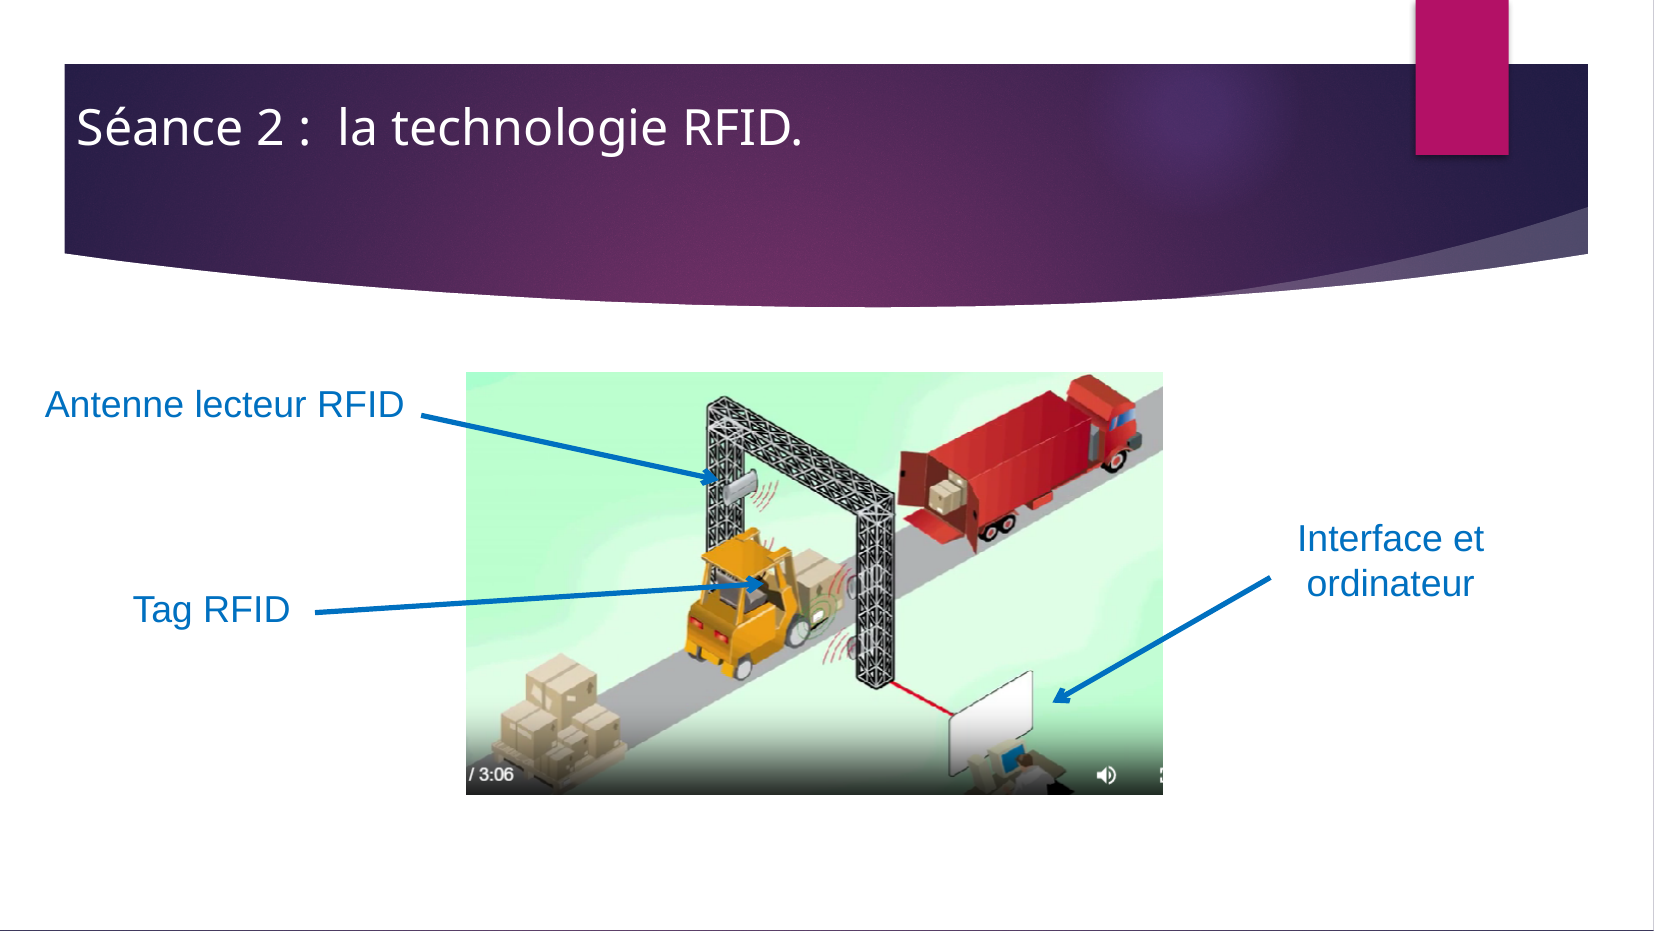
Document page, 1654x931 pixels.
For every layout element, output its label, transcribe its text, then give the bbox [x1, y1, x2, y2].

text_box Séance 2 : la technologie RFID. [62, 88, 1524, 163]
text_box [420, 415, 720, 481]
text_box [314, 583, 764, 613]
picture [65, 64, 1588, 307]
text_box Interface et ordinateur [1258, 506, 1523, 612]
text_box Tag RFID [117, 577, 315, 638]
text_box Antenne lecteur RFID [29, 372, 422, 432]
picture [65, 64, 1415, 88]
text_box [1052, 577, 1271, 703]
picture [465, 371, 1163, 796]
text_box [1259, 261, 1433, 292]
